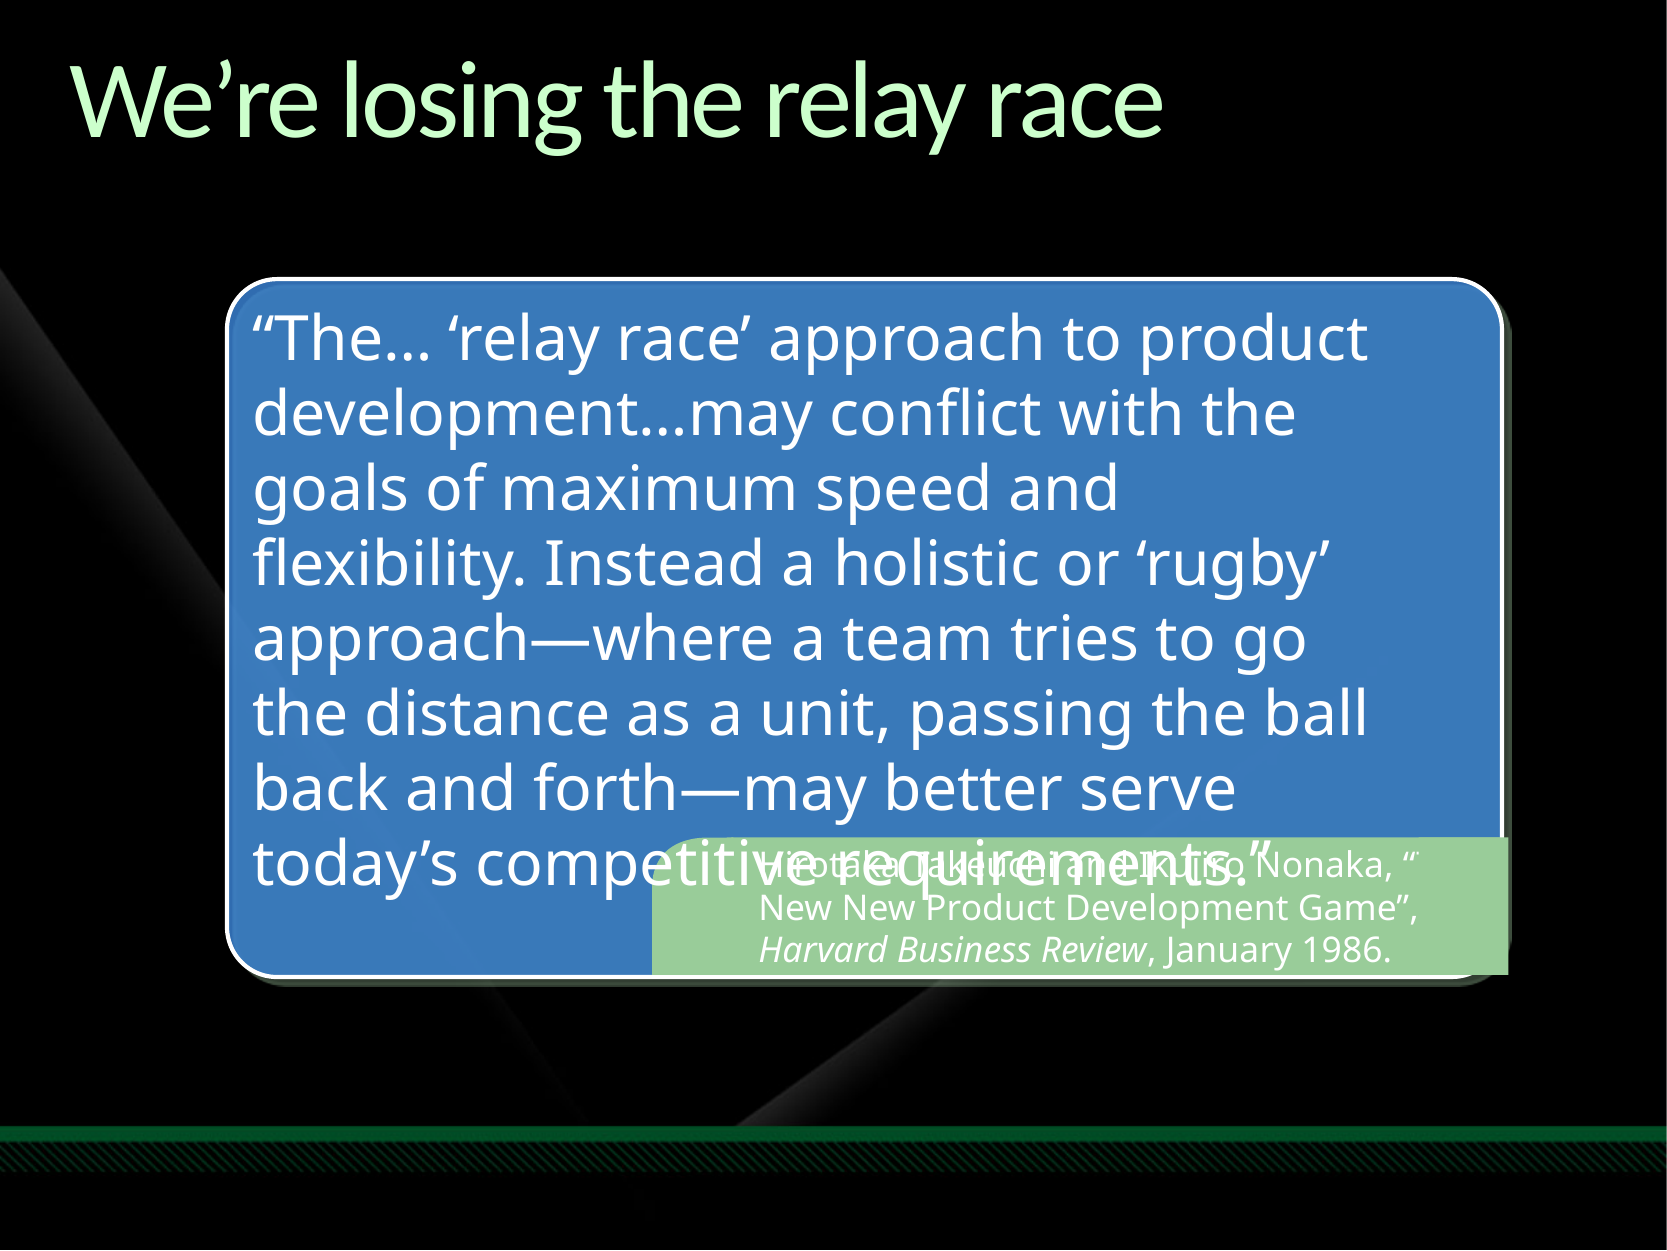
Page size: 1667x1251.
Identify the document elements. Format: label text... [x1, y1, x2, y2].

title We’re losing the relay race [69, 41, 1598, 164]
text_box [226, 278, 1509, 978]
picture [0, 0, 1667, 1250]
